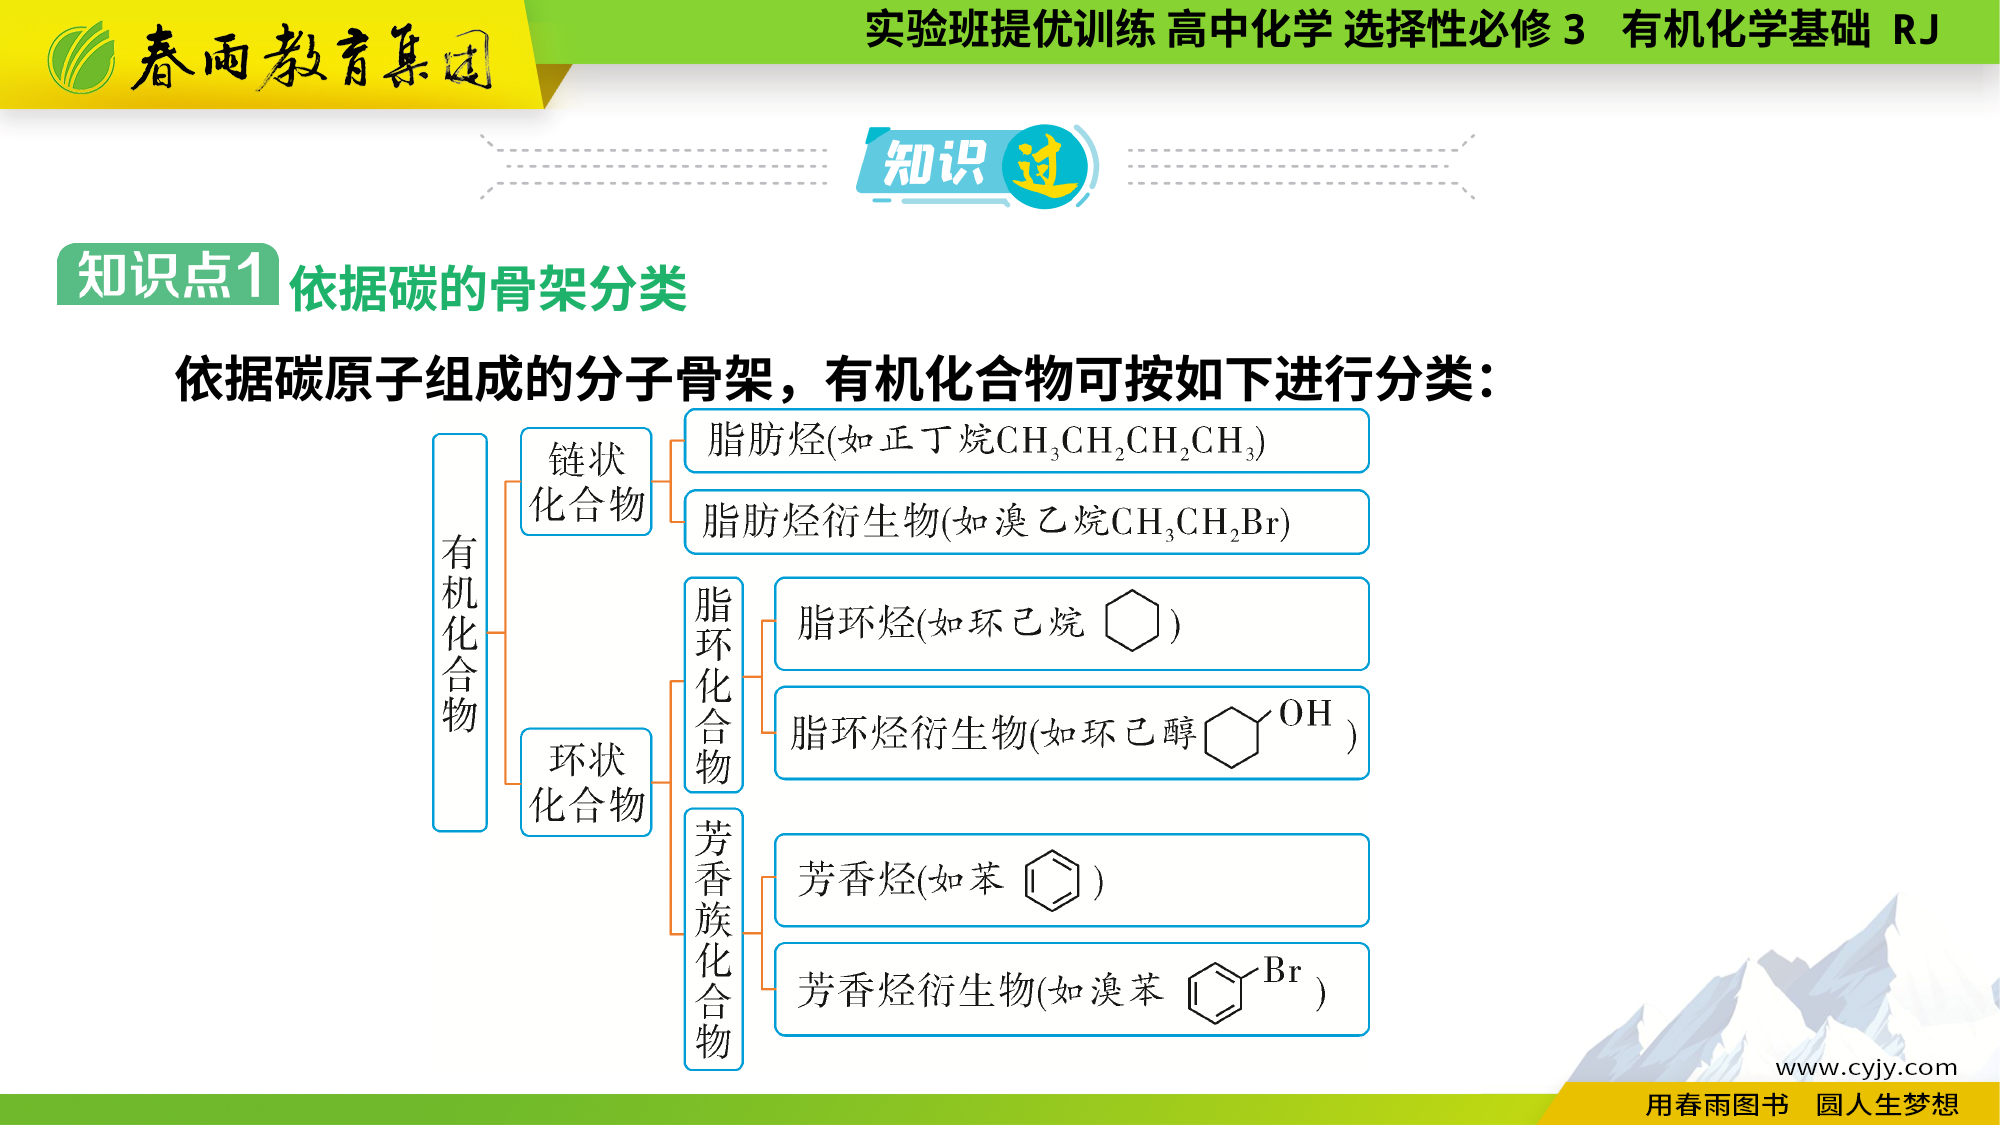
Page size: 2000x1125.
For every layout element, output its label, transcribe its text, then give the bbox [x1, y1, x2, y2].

picture [0, 0, 2000, 1125]
list 依据碳的骨架分类 依据碳原子组成的分子骨架，有机化合物可按如下进行分类： [59, 220, 1944, 498]
